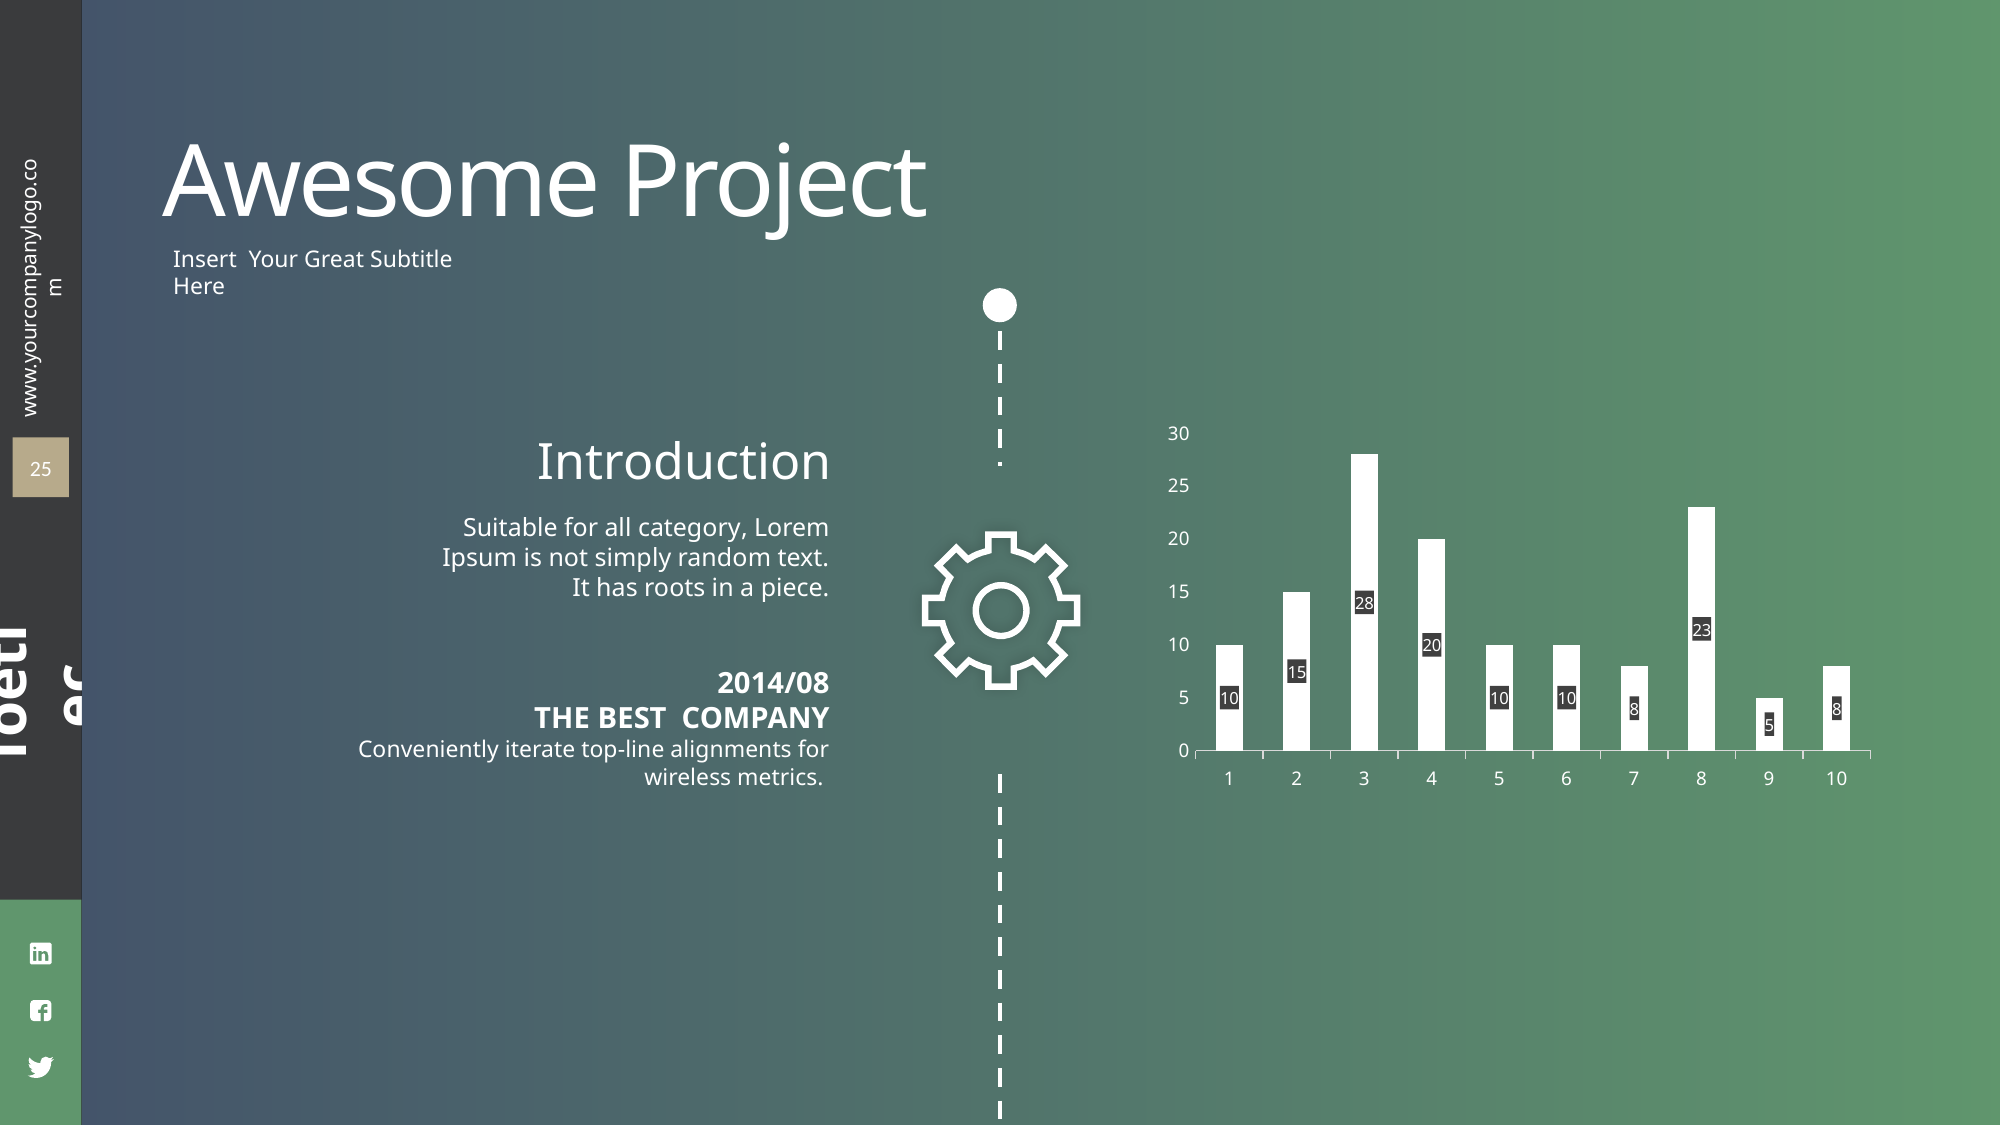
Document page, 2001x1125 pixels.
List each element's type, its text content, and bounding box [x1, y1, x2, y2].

slide_number 25 [12, 437, 69, 498]
picture [81, 0, 2000, 1125]
